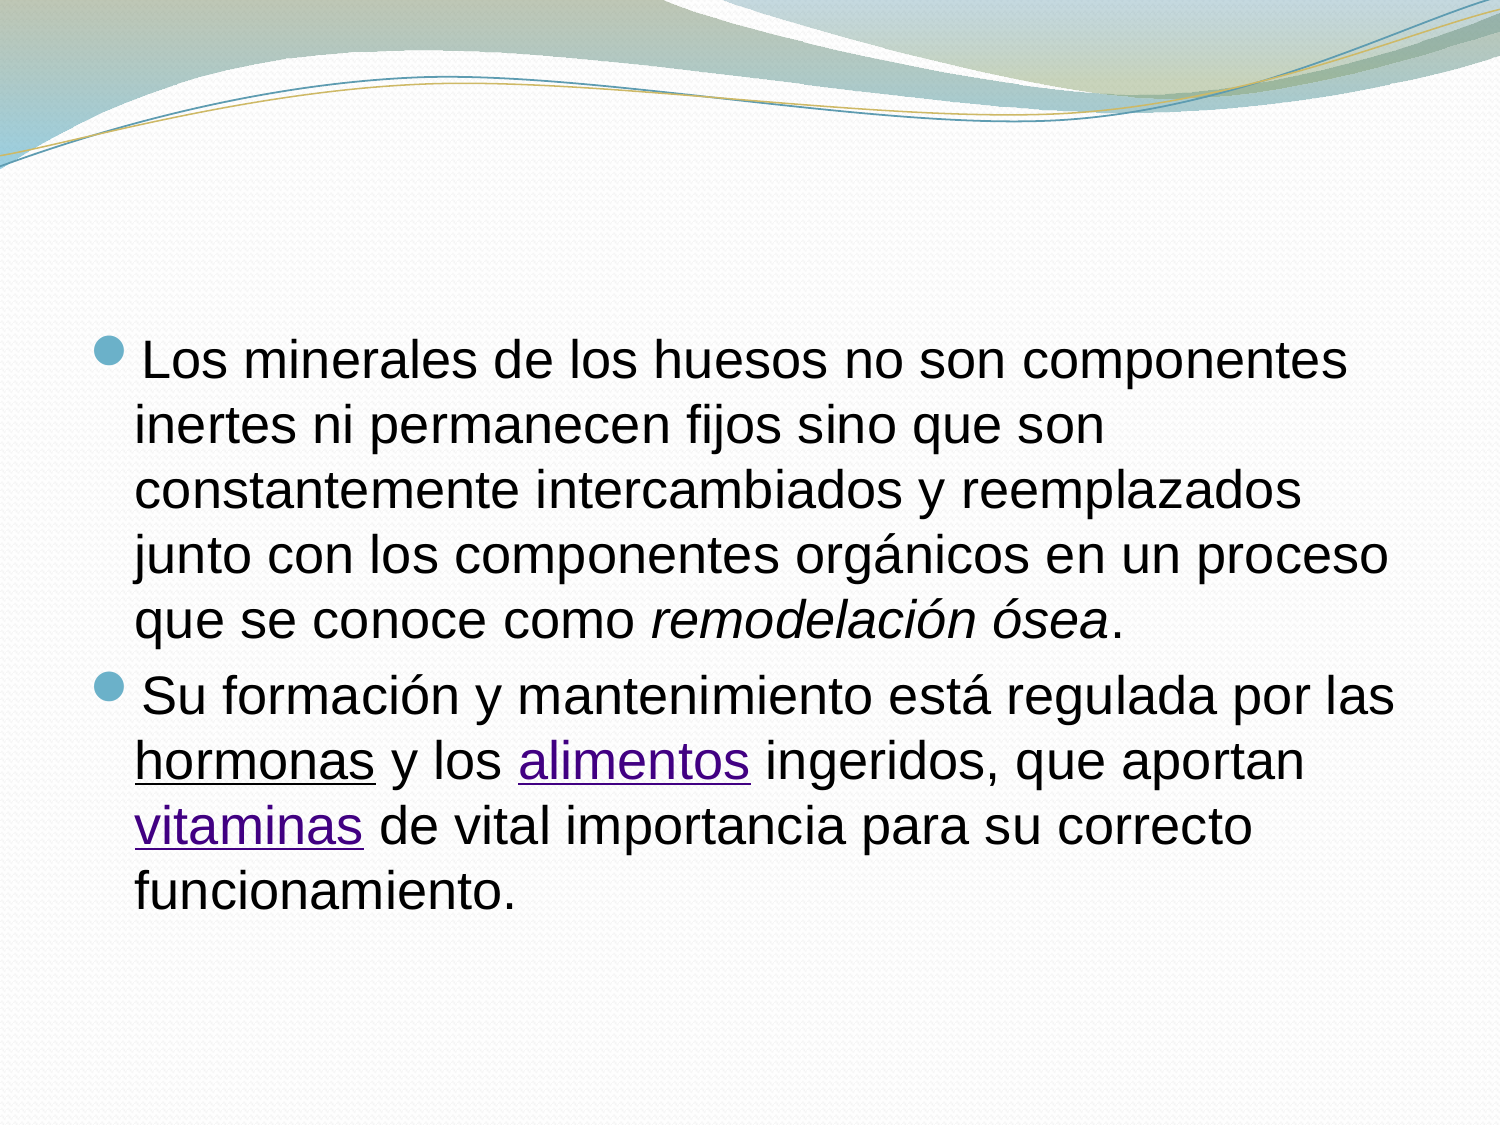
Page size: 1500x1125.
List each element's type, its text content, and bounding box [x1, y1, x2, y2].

list Los minerales de los huesos no son componentes inertes ni permanecen fijos sino que son constantemente intercambiados y reemplazados junto con los componentes orgánicos en un proceso que se conoce como remodelación ósea. Su formación y mantenimiento está regulada por las hormonas y los alimentos ingeridos, que aportan vitaminas de vital importancia para su correcto funcionamiento. [75, 317, 1425, 1038]
